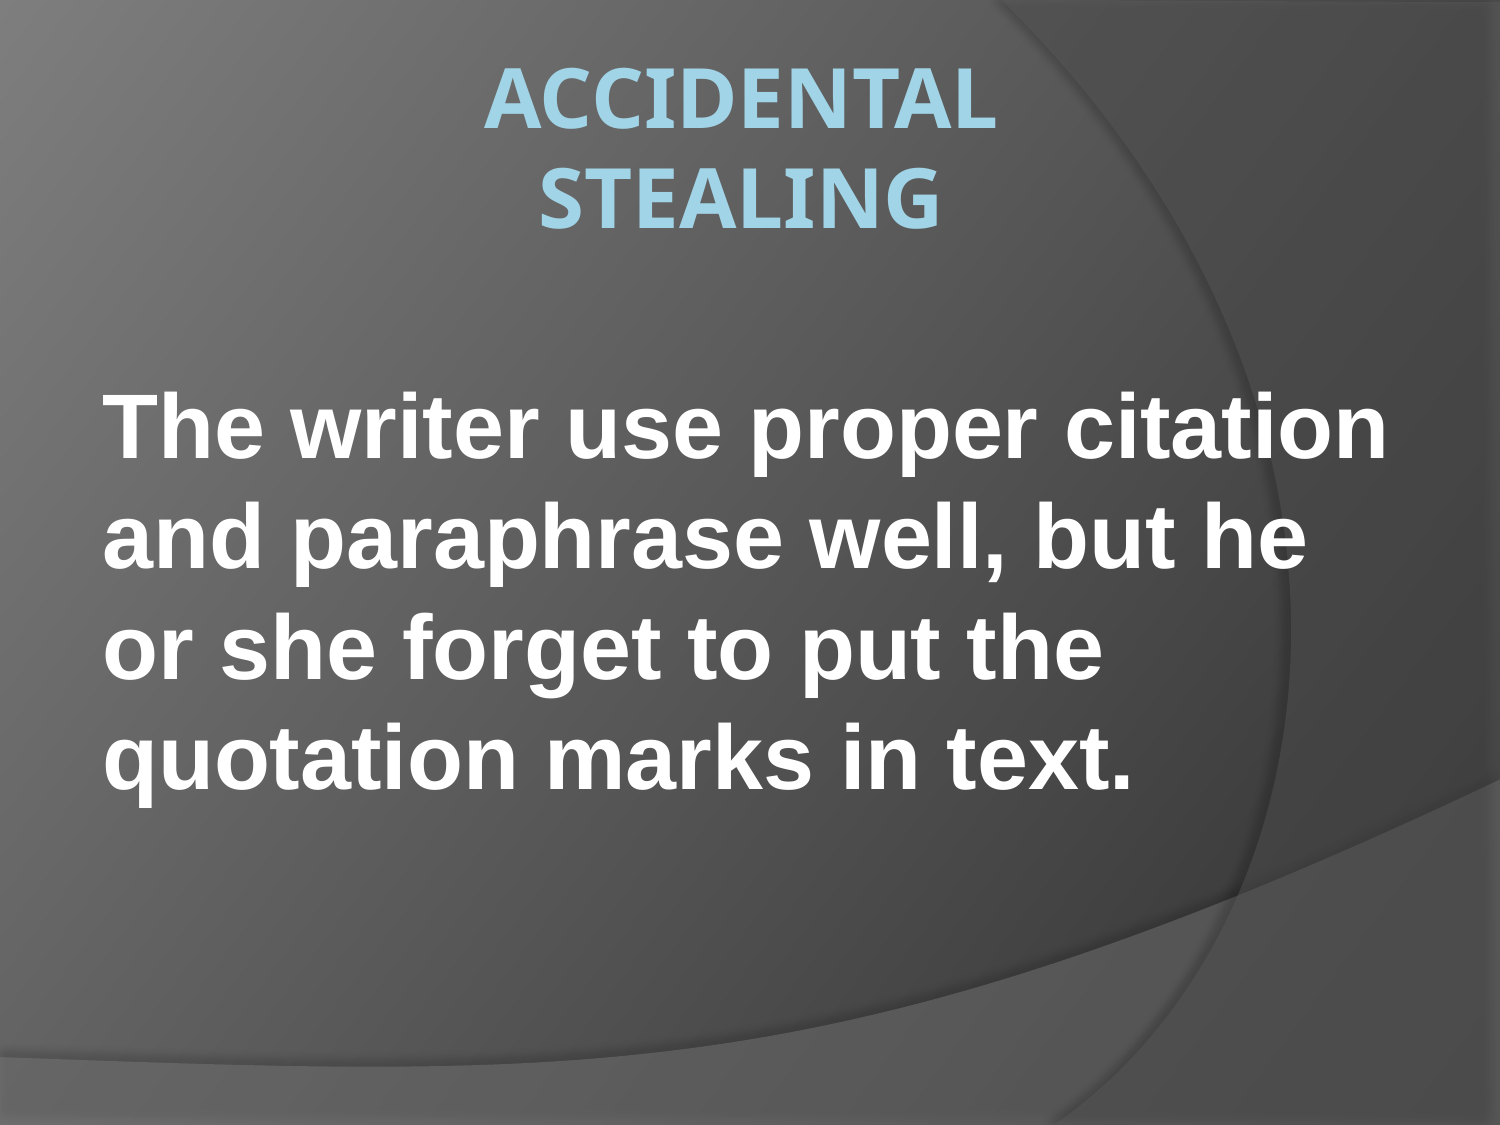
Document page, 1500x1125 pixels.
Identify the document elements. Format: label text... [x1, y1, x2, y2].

subtitle The writer use proper citation and paraphrase well, but he or she forget to put the quotation marks in text. [87, 337, 1413, 913]
title Accidental stealing [275, 37, 1209, 263]
